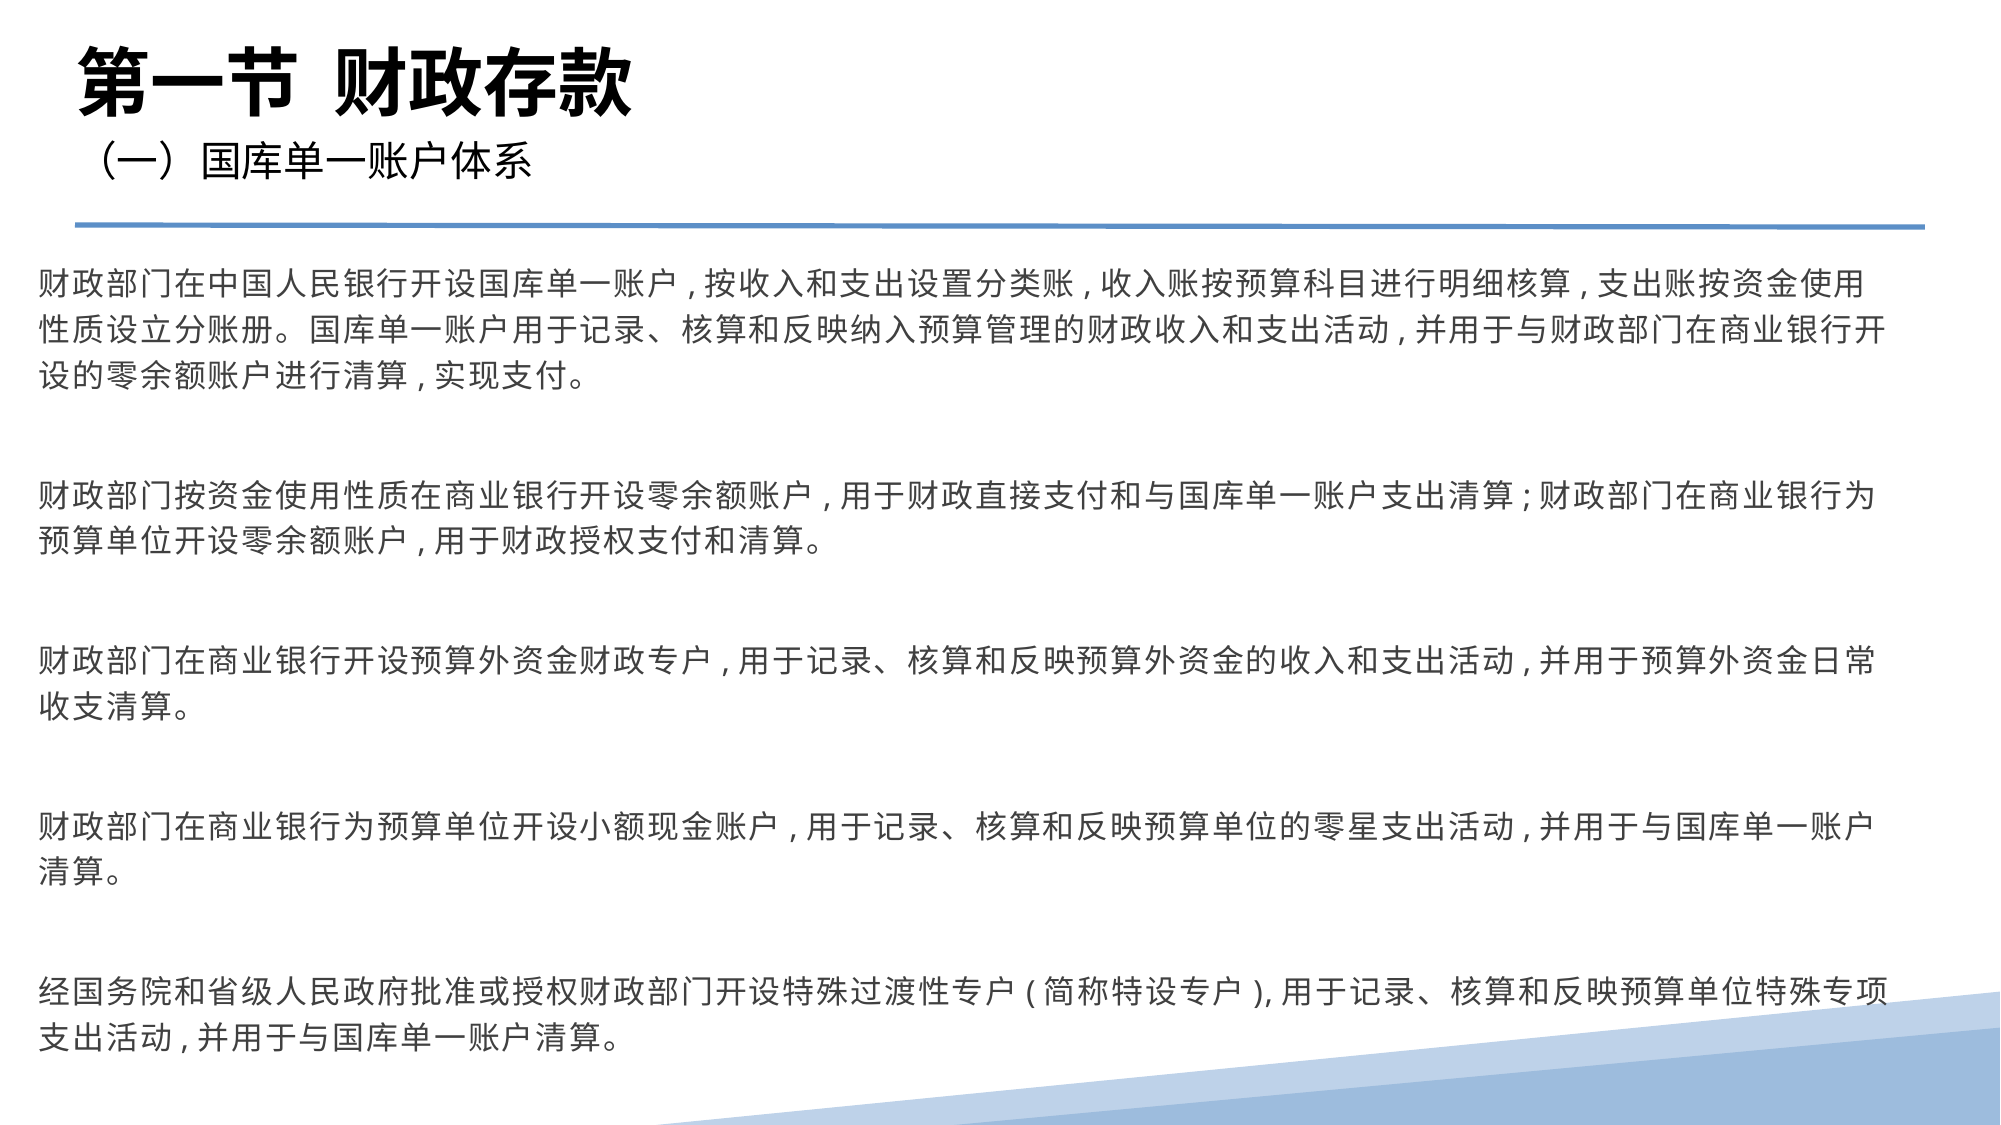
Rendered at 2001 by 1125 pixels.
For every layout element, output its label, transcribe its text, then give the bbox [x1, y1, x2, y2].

text_box 财政部门在中国人民银行开设国库单一账户,按收入和支出设置分类账,收入账按预算科目进行明细核算,支出账按资金使用性质设立分账册。国库单一账户用于记录、核算和反映纳入预算管理的财政收入和支出活动,并用于与财政部门在商业银行开设的零余额账户进行清算,实现支付。 财政部门按资金使用性质在商业银行开设零余额账户,用于财政直接支付和与国库单一账户支出清算;财政部门在商业银行为预算单位开设零余额账户,用于财政授权支付和清算。 财政部门在商业银行开设预算外资金财政专户,用于记录、核算和反映预算外资金的收入和支出活动,并用于预算外资金日常收支清算。 财政部门在商业银行为预算单位开设小额现金账户,用于记录、核算和反映预算单位的零星支出活动,并用于与国库单一账户清算。 经国务院和省级人民政府批准或授权财政部门开设特殊过渡性专户(简称特设专户),用于记录、核算和反映预算单位特殊专项支出活动,并用于与国库单一账户清算。 [28, 252, 1908, 1070]
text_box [656, 991, 2000, 1125]
text_box （一）国库单一账户体系 [75, 124, 1925, 200]
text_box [74, 224, 1925, 228]
text_box 第一节 财政存款 [75, 24, 1925, 124]
